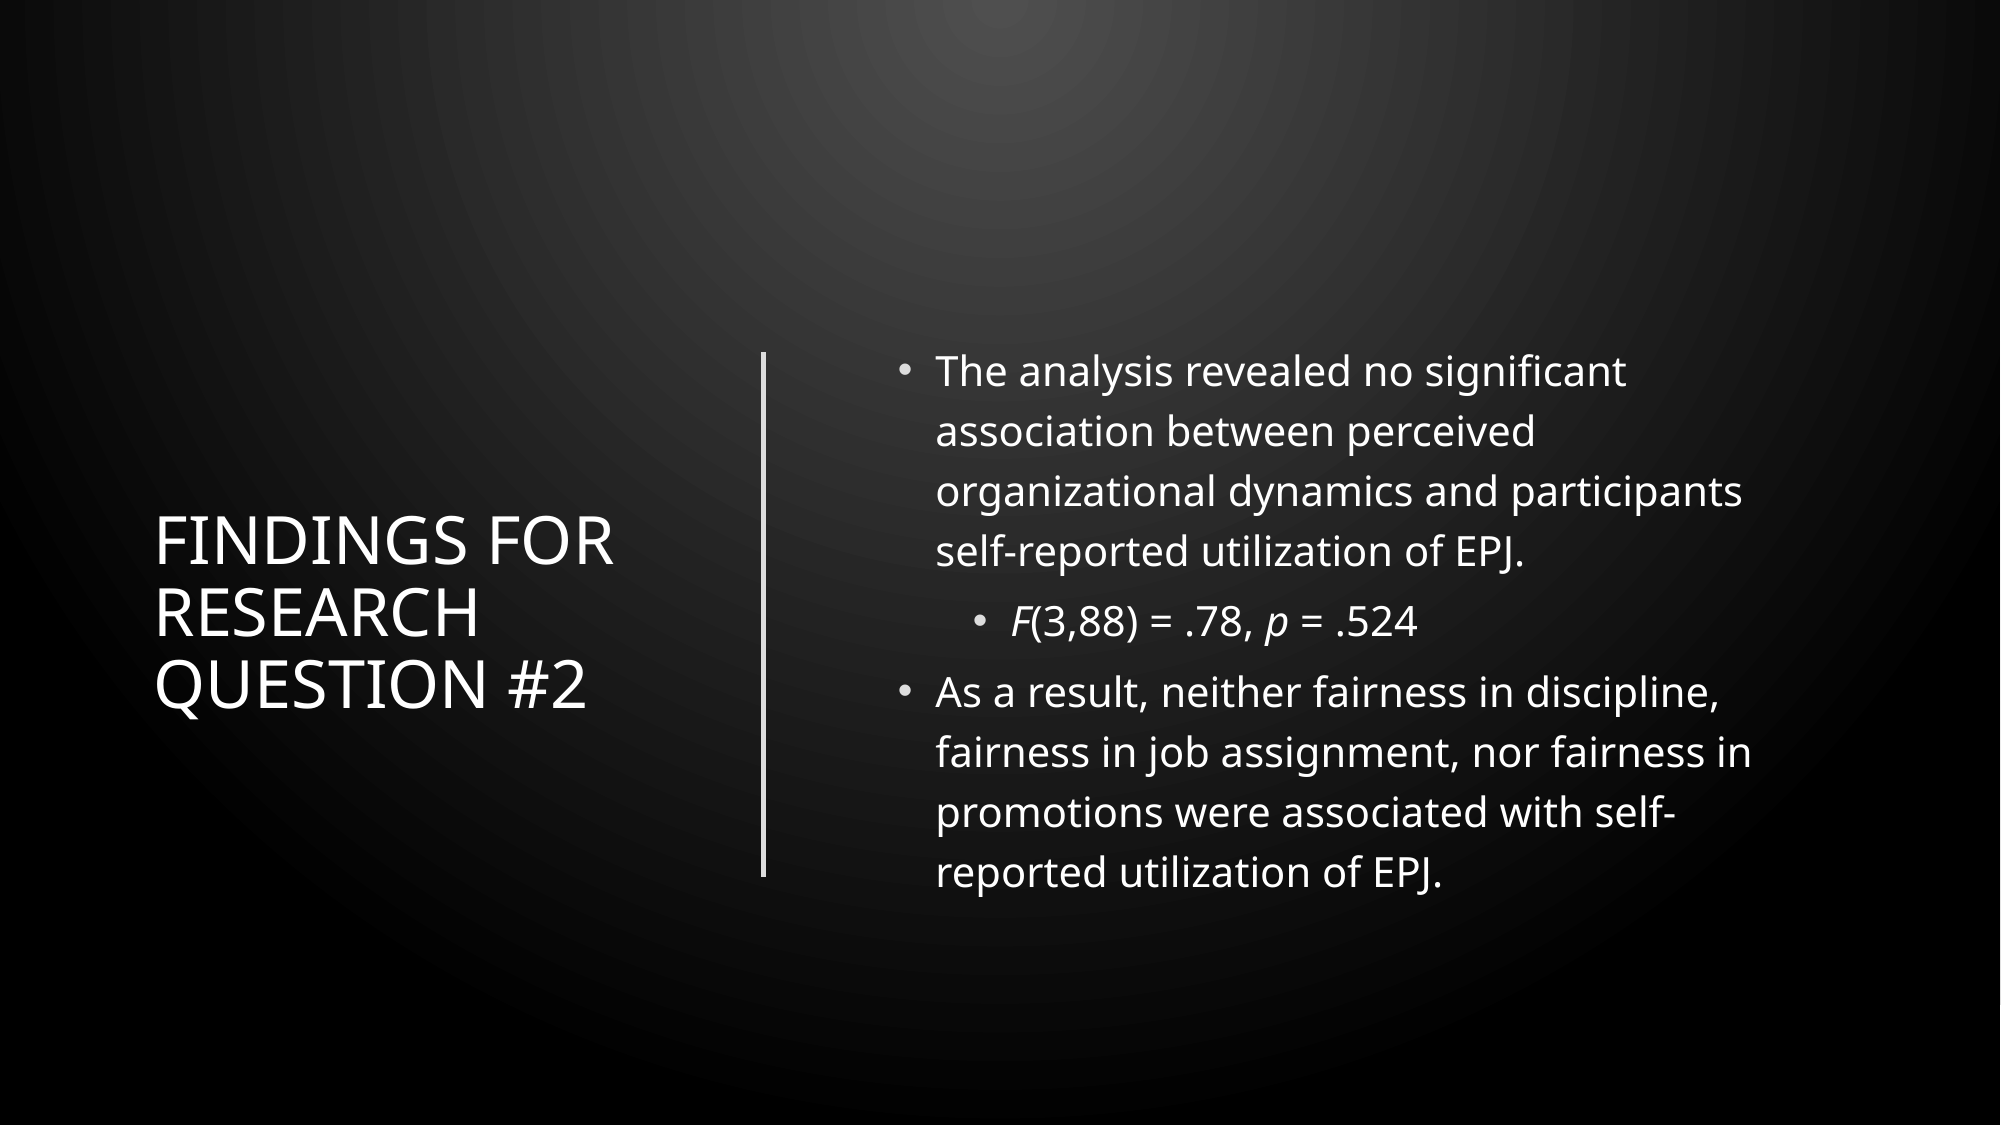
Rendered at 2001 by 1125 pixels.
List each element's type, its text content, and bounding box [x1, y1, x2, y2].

text_box [0, 0, 2000, 1125]
title Findings for Research question #2 [138, 262, 720, 968]
list The analysis revealed no significant association between perceived organizational dynamics and participants self-reported utilization of EPJ. F(3,88) = .78, p = .524 As a result, neither fairness in discipline, fairness in job assignment, nor fairness in promotions were associated with self-reported utilization of EPJ. [807, 262, 1814, 968]
